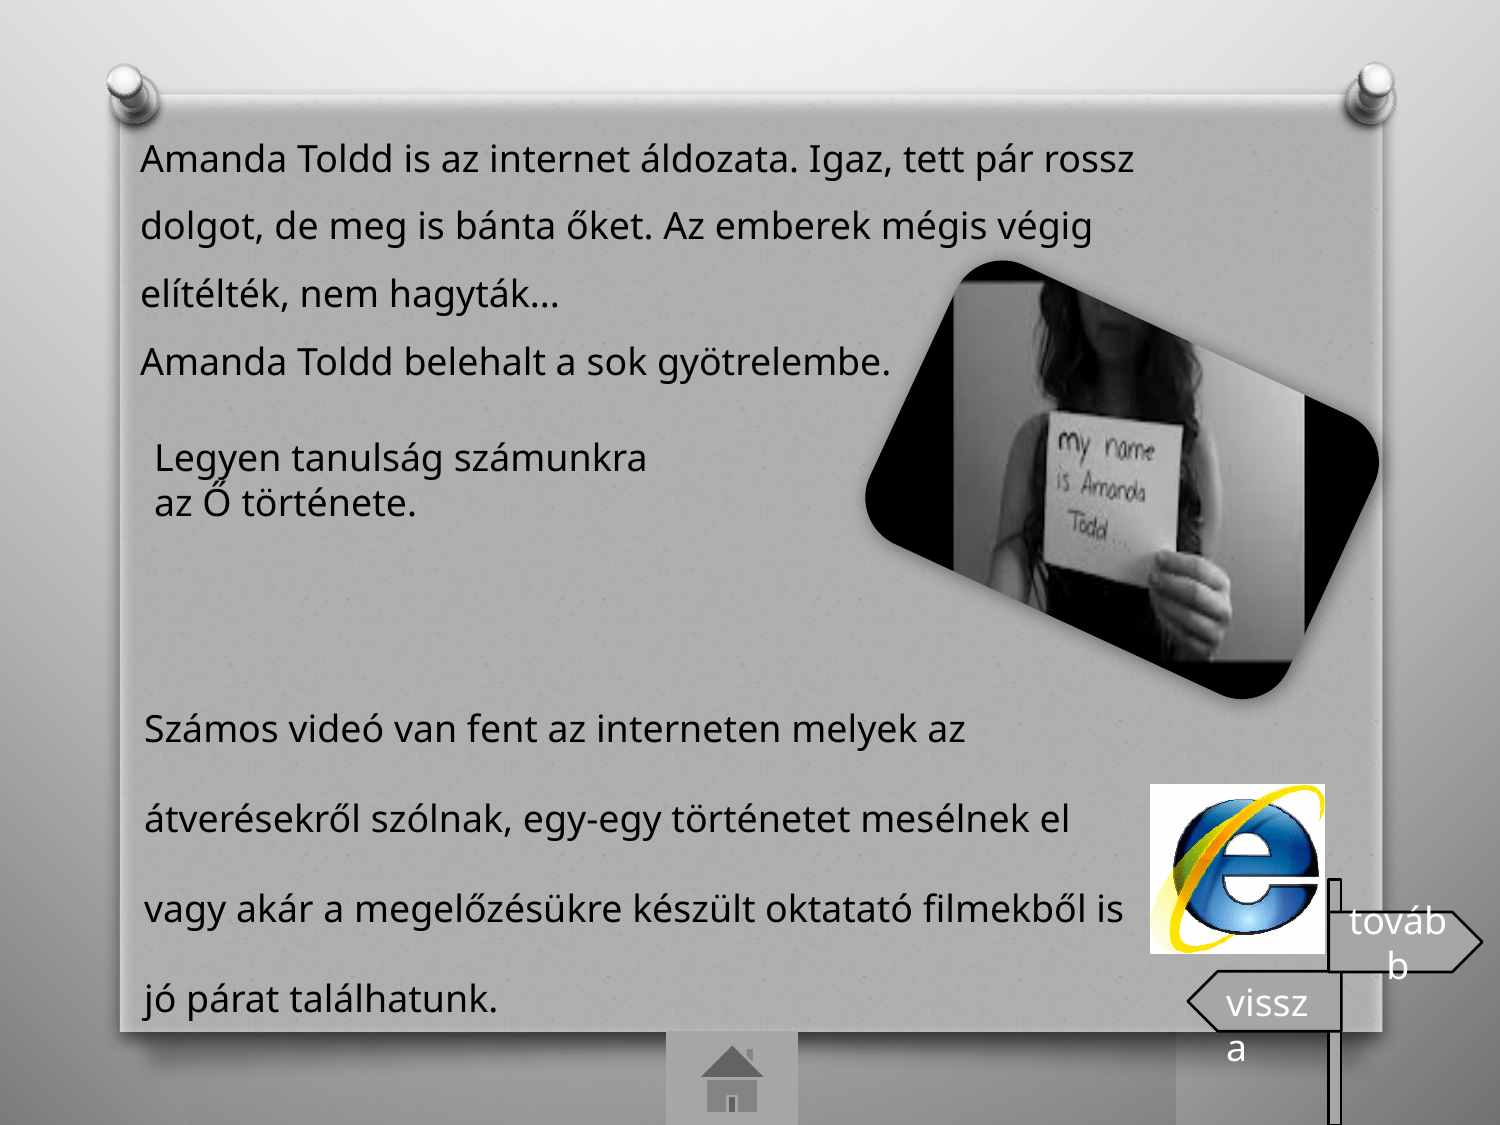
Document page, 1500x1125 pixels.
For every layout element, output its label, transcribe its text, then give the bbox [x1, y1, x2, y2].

text_box Legyen tanulság számunkra az Ő története. [139, 426, 695, 532]
text_box [1327, 1033, 1342, 1125]
text_box Amanda Toldd is az internet áldozata. Igaz, tett pár rossz dolgot, de meg is bánta őket. Az emberek mégis végig elítélték, nem hagyták... Amanda Toldd belehalt a sok gyötrelembe. [125, 105, 1264, 390]
text_box [666, 1031, 798, 1125]
text_box [1186, 977, 1211, 1027]
text_box [864, 259, 1381, 701]
text_box tovább [1327, 910, 1484, 974]
picture [1150, 765, 1326, 972]
picture [1317, 35, 1439, 156]
text_box vissza [1211, 971, 1340, 1076]
text_box Számos videó van fent az interneten melyek az átverésekről szólnak, egy-egy történetet mesélnek el vagy akár a megelőzésükre készült oktatató filmekből is jó párat találhatunk. [129, 652, 1164, 1028]
text_box [1328, 878, 1342, 910]
picture [75, 29, 198, 138]
